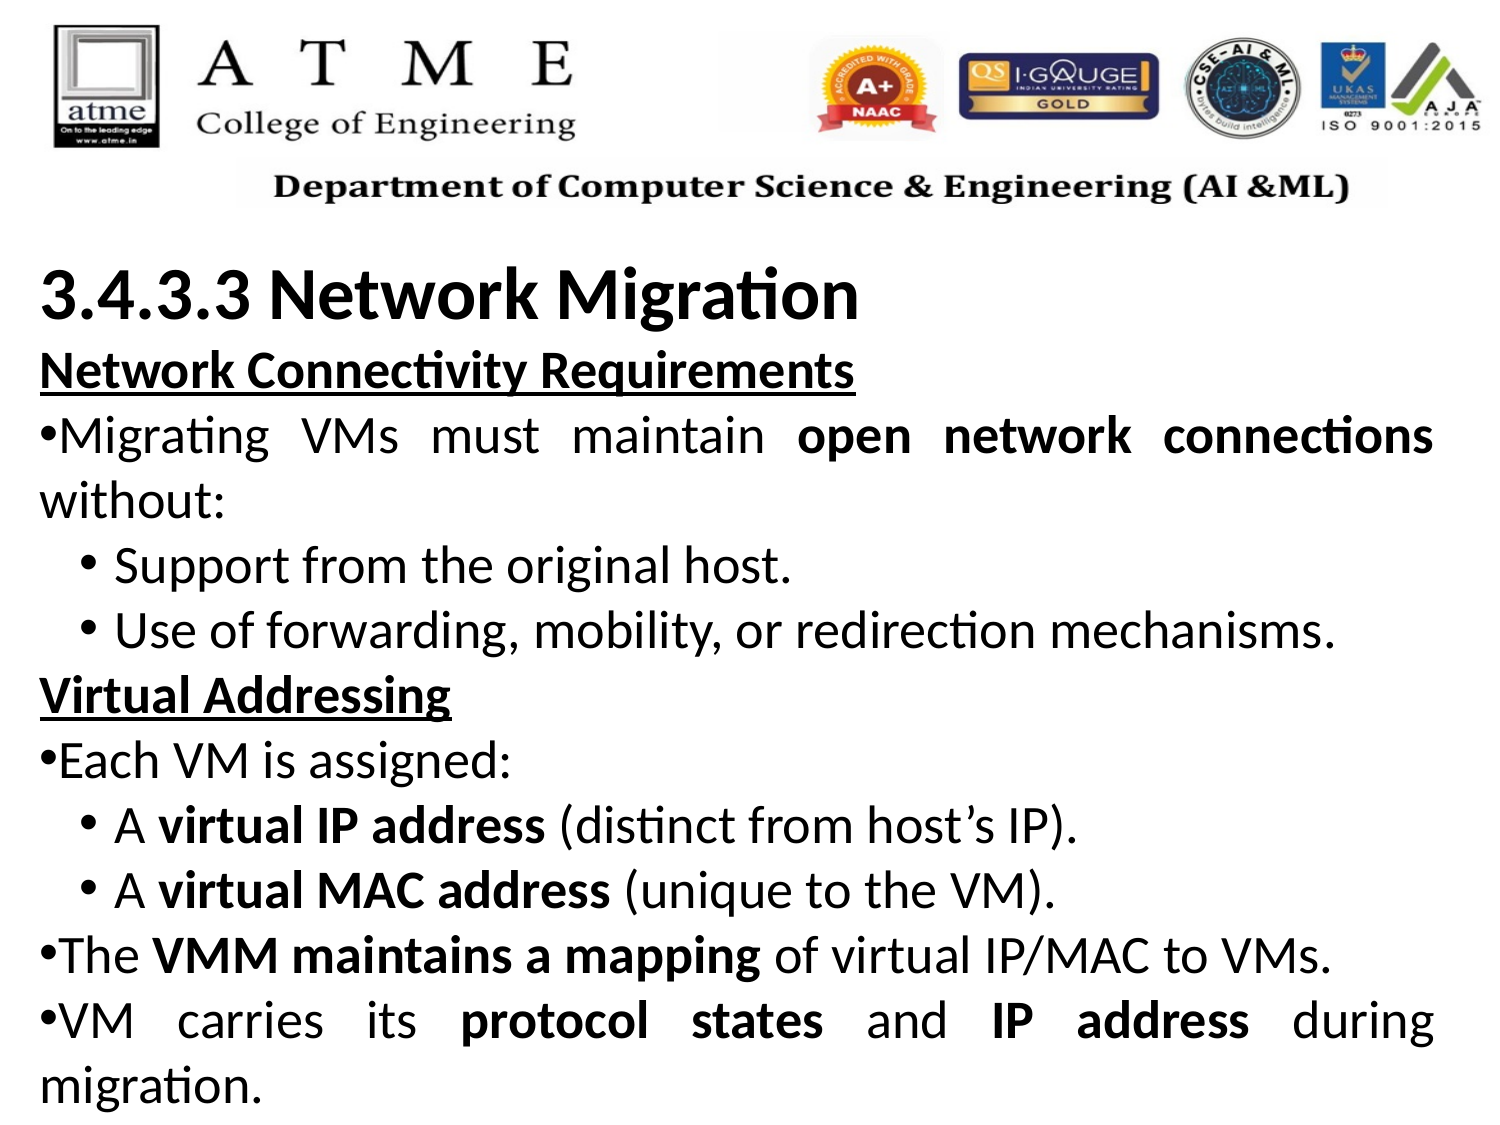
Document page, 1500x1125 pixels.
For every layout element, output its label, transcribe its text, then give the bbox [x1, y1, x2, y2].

picture [24, 0, 1500, 226]
text_box 3.4.3.3 Network Migration Network Connectivity Requirements Migrating VMs must maintain open network connections without: Support from the original host. Use of forwarding, mobility, or redirection mechanisms. Virtual Addressing Each VM is assigned: A virtual IP address (distinct from host’s IP). A virtual MAC address (unique to the VM). The VMM maintains a mapping of virtual IP/MAC to VMs. VM carries its protocol states and IP address during migration. [24, 237, 1450, 1125]
